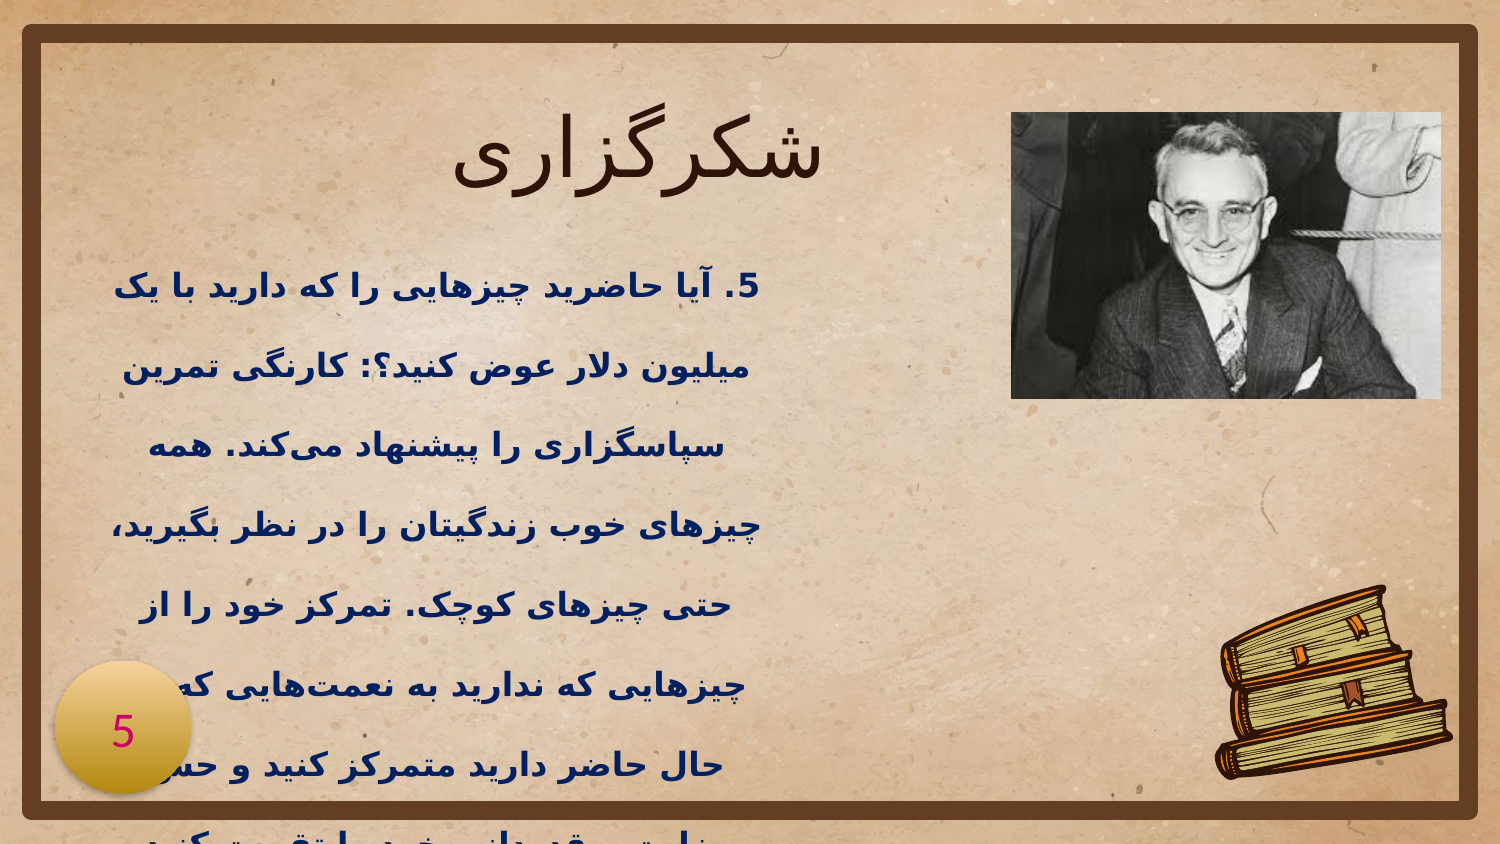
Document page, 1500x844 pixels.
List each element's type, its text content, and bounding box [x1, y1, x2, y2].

text_box 5 [54, 660, 192, 794]
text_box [1202, 591, 1447, 769]
title شکرگزاری [54, 0, 842, 209]
subtitle 5. آیا حاضرید چیزهایی را که دارید با یک میلیون دلار عوض کنید؟: کارنگی تمرین سپاسگزاری را پیشنهاد می‌کند. همه چیزهای خوب زندگیتان را در نظر بگیرید، حتی چیزهای کوچک. تمرکز خود را از چیزهایی که ندارید به نعمت‌هایی که در حال حاضر دارید متمرکز کنید و حس رضایت و قدردانی خود را تقویت کنید. [88, 208, 808, 441]
picture [1010, 112, 1441, 399]
